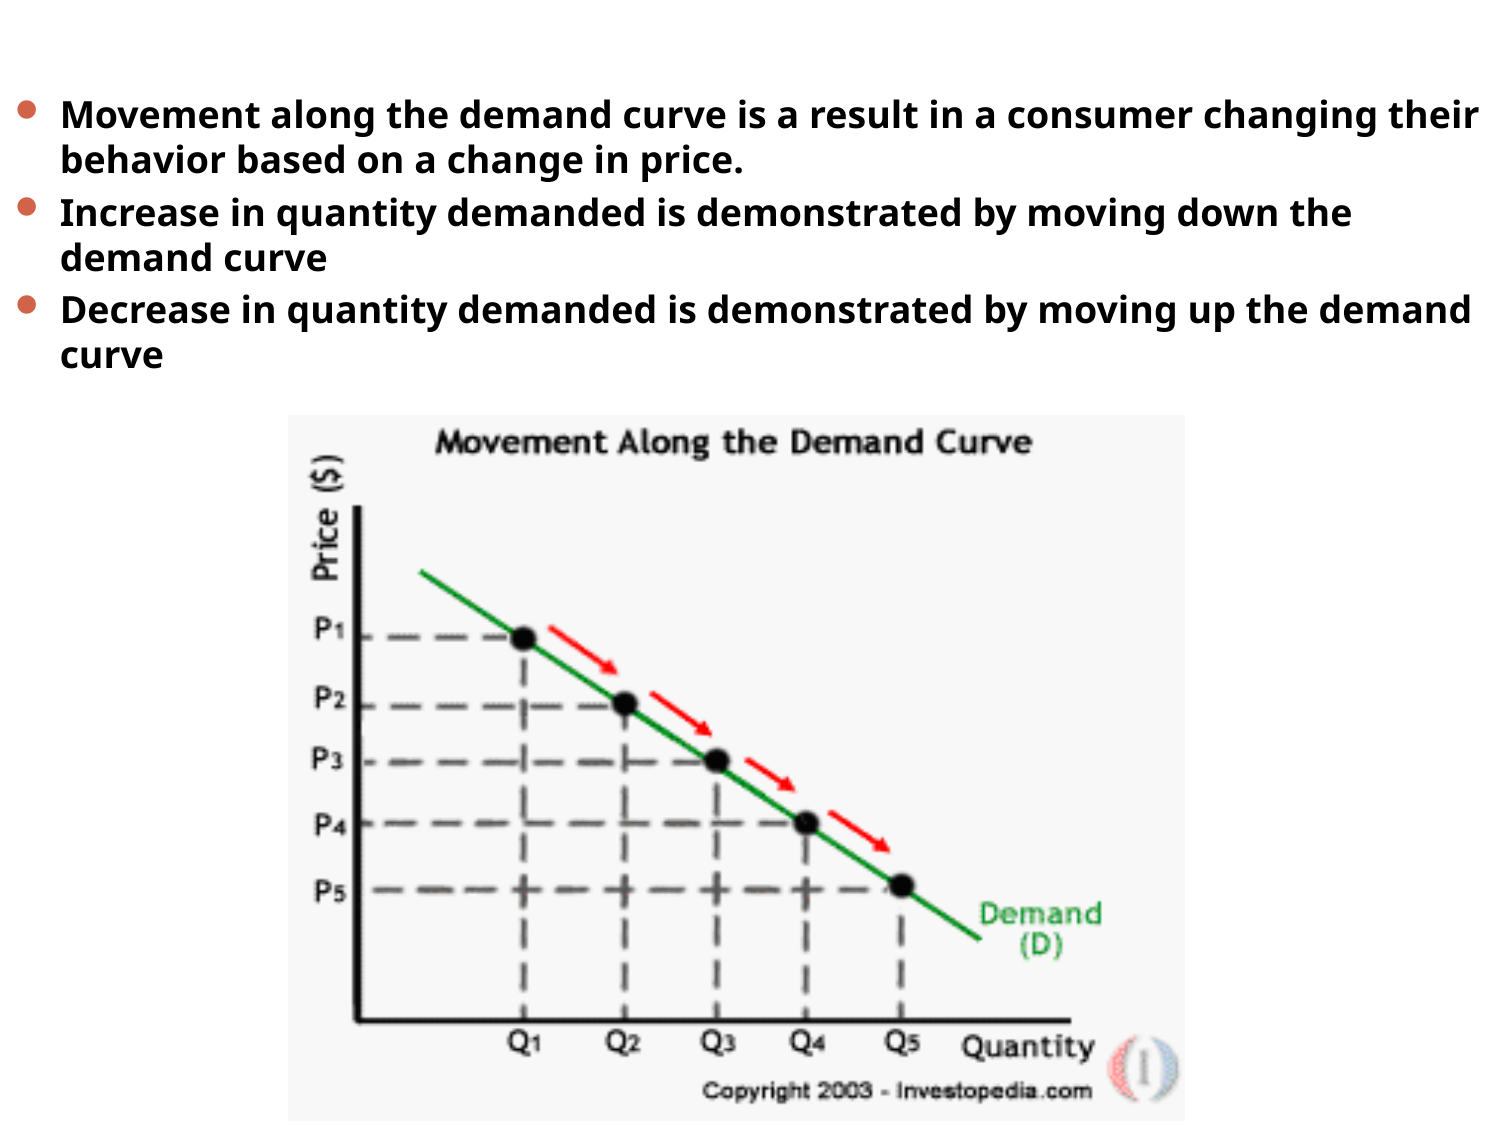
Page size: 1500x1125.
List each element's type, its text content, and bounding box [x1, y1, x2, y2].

list Movement along the demand curve is a result in a consumer changing their behavior based on a change in price. Increase in quantity demanded is demonstrated by moving down the demand curve Decrease in quantity demanded is demonstrated by moving up the demand curve [0, 83, 1500, 731]
picture [288, 415, 1185, 1121]
